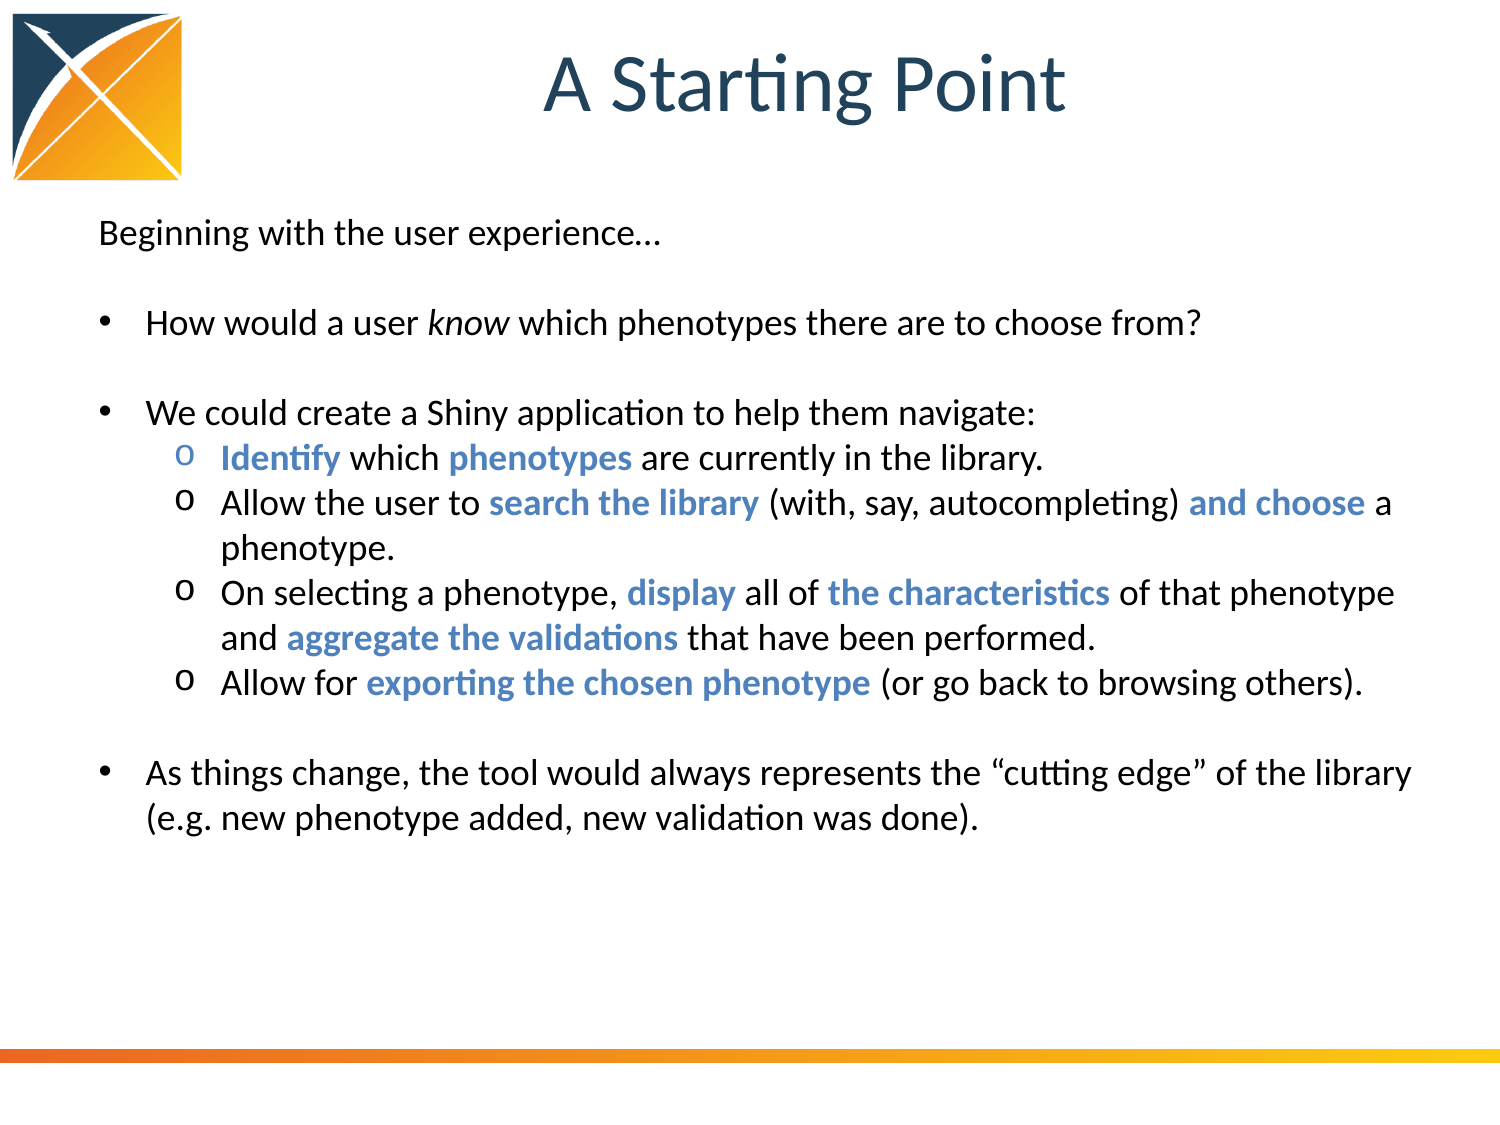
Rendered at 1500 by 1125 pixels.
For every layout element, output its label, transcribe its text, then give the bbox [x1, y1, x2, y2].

title A Starting Point [187, 9, 1425, 147]
text_box Beginning with the user experience… How would a user know which phenotypes there are to choose from? We could create a Shiny application to help them navigate: Identify which phenotypes are currently in the library. Allow the user to search the library (with, say, autocompleting) and choose a phenotype. On selecting a phenotype, display all of the characteristics of that phenotype and aggregate the validations that have been performed. Allow for exporting the chosen phenotype (or go back to browsing others). As things change, the tool would always represents the “cutting edge” of the library (e.g. new phenotype added, new validation was done). [83, 200, 1458, 846]
picture [0, 0, 206, 200]
